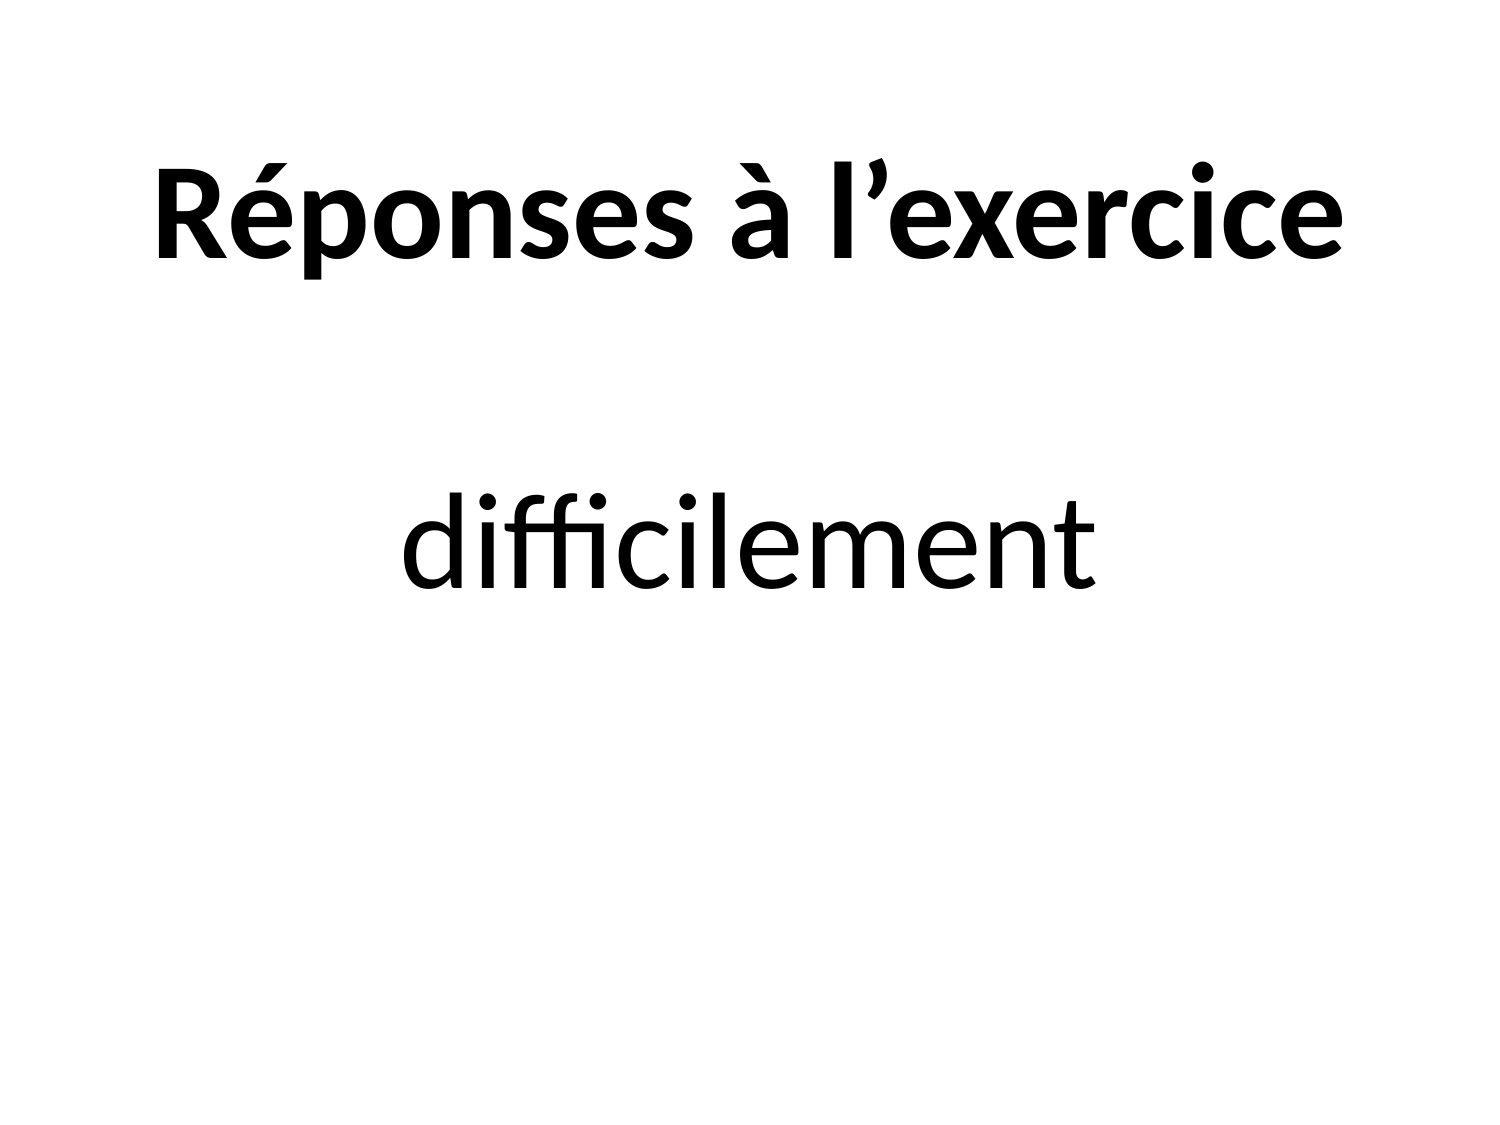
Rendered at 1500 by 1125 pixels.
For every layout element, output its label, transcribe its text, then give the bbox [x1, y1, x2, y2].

title Réponses à l’exercice difficilement [75, 45, 1425, 693]
